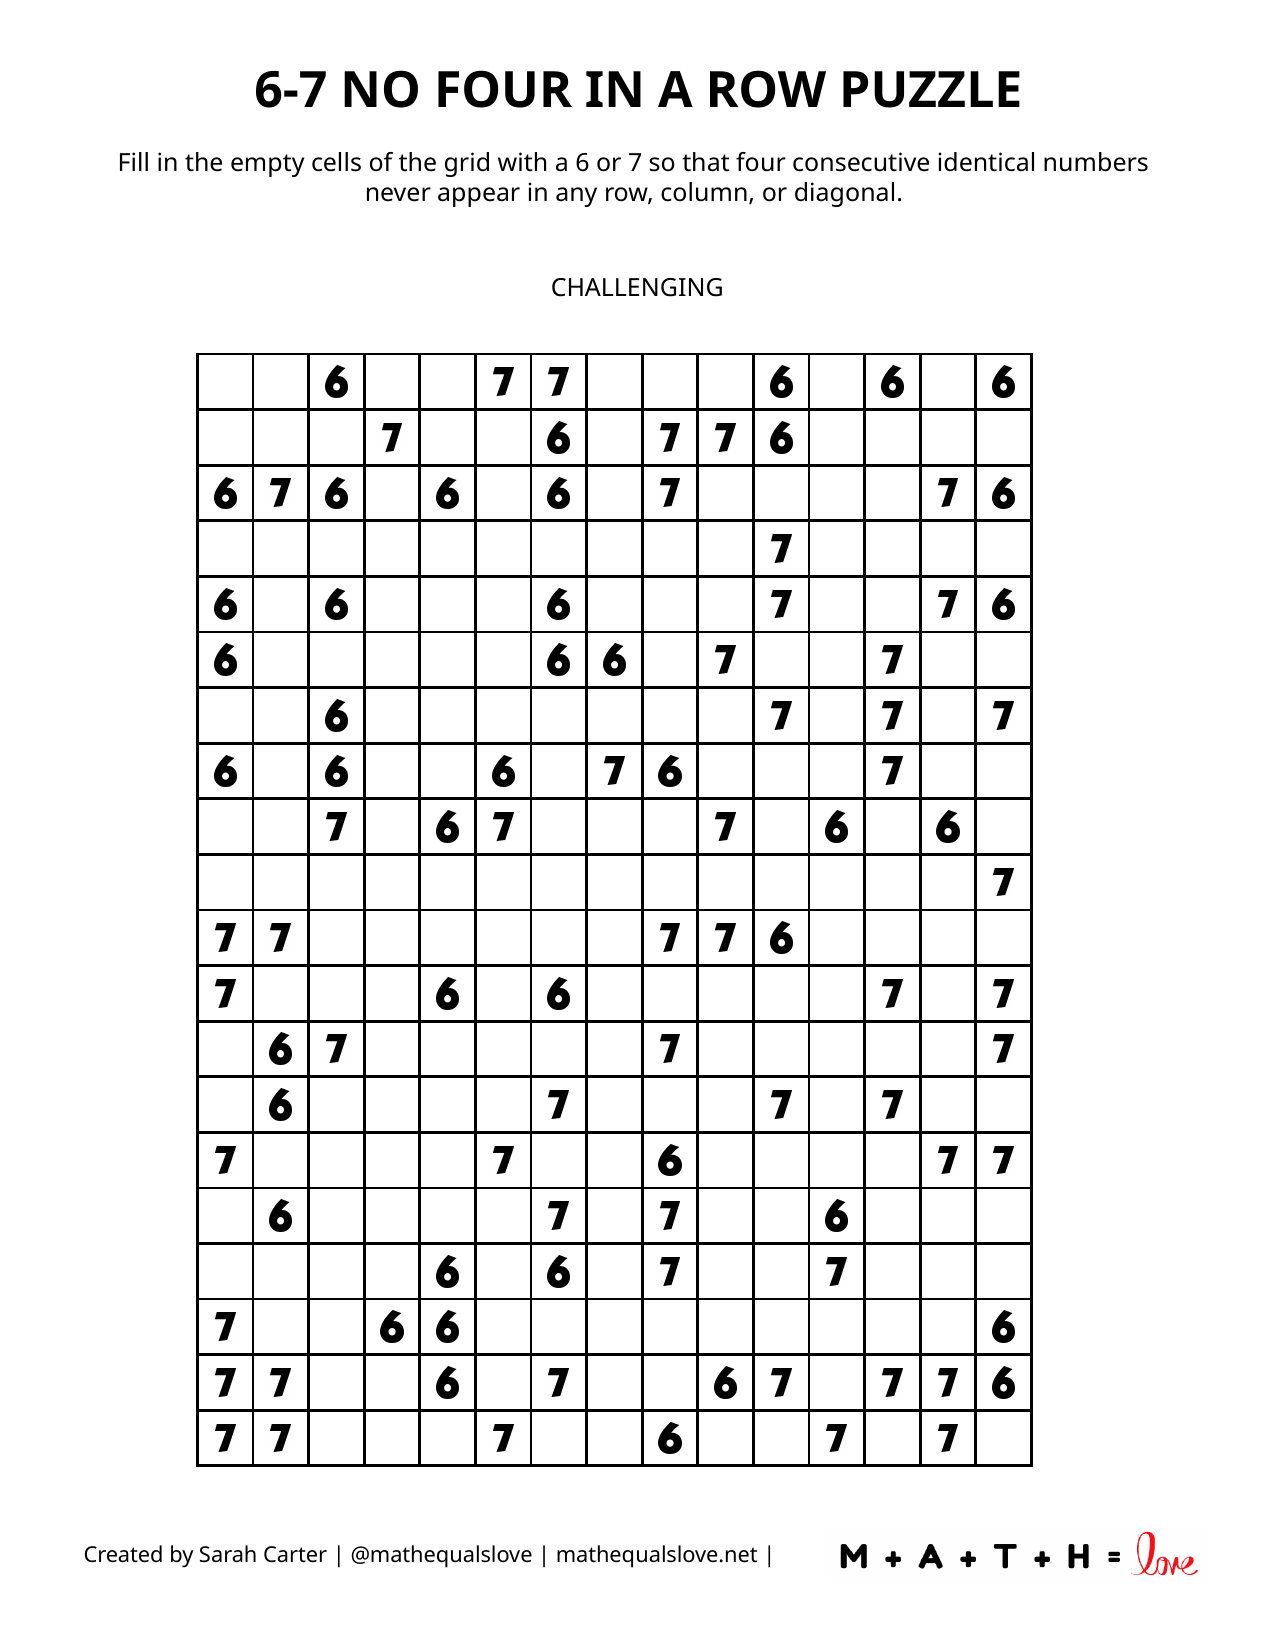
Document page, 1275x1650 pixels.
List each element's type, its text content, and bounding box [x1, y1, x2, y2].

text_box [864, 798, 920, 854]
text_box [642, 576, 697, 631]
text_box [809, 1243, 864, 1299]
text_box [642, 1076, 697, 1132]
text_box [697, 1076, 753, 1132]
text_box [864, 520, 920, 576]
text_box [586, 909, 642, 965]
text_box [809, 1354, 864, 1410]
text_box [475, 465, 531, 520]
text_box [364, 1410, 419, 1466]
text_box [642, 353, 697, 409]
picture [658, 1421, 682, 1455]
text_box [308, 1354, 364, 1410]
picture [270, 923, 292, 953]
text_box [864, 1354, 920, 1410]
text_box [809, 631, 864, 687]
text_box [475, 798, 531, 854]
picture [547, 976, 571, 1010]
text_box [475, 353, 531, 409]
text_box [864, 631, 920, 687]
picture [436, 1310, 460, 1344]
text_box [975, 798, 1032, 854]
text_box [975, 520, 1032, 576]
text_box [809, 854, 864, 909]
text_box [864, 1076, 920, 1132]
text_box [975, 409, 1032, 465]
picture [436, 476, 460, 510]
picture [993, 867, 1015, 897]
text_box [586, 1410, 642, 1466]
text_box [253, 743, 308, 798]
picture [269, 1088, 293, 1121]
text_box [753, 687, 809, 743]
text_box [475, 1076, 531, 1132]
text_box [197, 1243, 253, 1299]
text_box [642, 631, 697, 687]
picture [826, 1423, 848, 1453]
text_box [419, 965, 475, 1021]
text_box [364, 1076, 419, 1132]
text_box [197, 576, 253, 631]
text_box [197, 465, 253, 520]
text_box [697, 798, 753, 854]
text_box [975, 1187, 1032, 1243]
text_box [475, 1299, 531, 1354]
text_box [308, 1410, 364, 1466]
text_box [697, 1354, 753, 1410]
text_box [308, 909, 364, 965]
text_box [197, 631, 253, 687]
picture [270, 478, 292, 508]
text_box [809, 1410, 864, 1466]
picture [937, 589, 959, 619]
text_box [753, 1076, 809, 1132]
picture [547, 476, 571, 510]
picture [881, 978, 903, 1008]
picture [324, 698, 349, 732]
text_box [475, 520, 531, 576]
text_box [920, 520, 975, 576]
text_box [753, 631, 809, 687]
text_box [920, 1076, 975, 1132]
picture [548, 1201, 570, 1231]
text_box [531, 1187, 586, 1243]
picture [325, 812, 347, 841]
picture [992, 587, 1016, 621]
text_box [920, 465, 975, 520]
picture [213, 643, 237, 677]
text_box [364, 520, 419, 576]
text_box [642, 409, 697, 465]
text_box [642, 798, 697, 854]
text_box [697, 965, 753, 1021]
picture [715, 923, 737, 953]
text_box [475, 854, 531, 909]
text_box [586, 743, 642, 798]
text_box [475, 1243, 531, 1299]
text_box [364, 965, 419, 1021]
text_box [975, 965, 1032, 1021]
text_box [308, 353, 364, 409]
picture [714, 1366, 738, 1399]
text_box [364, 1299, 419, 1354]
text_box [697, 854, 753, 909]
text_box [364, 465, 419, 520]
text_box [531, 1299, 586, 1354]
text_box [531, 409, 586, 465]
text_box [253, 1299, 308, 1354]
text_box [364, 743, 419, 798]
text_box [864, 854, 920, 909]
text_box [753, 1132, 809, 1187]
text_box [531, 465, 586, 520]
text_box [419, 1243, 475, 1299]
text_box [531, 743, 586, 798]
text_box [920, 353, 975, 409]
text_box [809, 1187, 864, 1243]
text_box [975, 854, 1032, 909]
text_box [753, 743, 809, 798]
text_box [308, 965, 364, 1021]
text_box [642, 687, 697, 743]
text_box [308, 520, 364, 576]
text_box [253, 909, 308, 965]
picture [436, 1254, 460, 1288]
text_box [364, 798, 419, 854]
text_box [920, 854, 975, 909]
picture [659, 923, 681, 953]
text_box [753, 798, 809, 854]
text_box [809, 1132, 864, 1187]
text_box [253, 798, 308, 854]
picture [770, 1368, 792, 1397]
picture [881, 645, 903, 675]
text_box [197, 909, 253, 965]
picture [826, 1256, 848, 1286]
text_box [864, 687, 920, 743]
text_box [197, 409, 253, 465]
text_box [920, 576, 975, 631]
text_box [975, 1410, 1032, 1466]
text_box [697, 1132, 753, 1187]
text_box [753, 1410, 809, 1466]
text_box [753, 576, 809, 631]
text_box [419, 1410, 475, 1466]
picture [380, 1310, 404, 1344]
picture [769, 365, 793, 399]
picture [214, 1145, 236, 1175]
text_box [253, 1243, 308, 1299]
text_box [920, 798, 975, 854]
picture [825, 810, 849, 843]
text_box [475, 909, 531, 965]
text_box [253, 409, 308, 465]
picture [213, 754, 237, 788]
picture [769, 921, 793, 955]
text_box [809, 576, 864, 631]
text_box [864, 1021, 920, 1076]
text_box [642, 909, 697, 965]
text_box [642, 1132, 697, 1187]
text_box [697, 743, 753, 798]
text_box [975, 687, 1032, 743]
text_box [753, 1021, 809, 1076]
text_box [809, 687, 864, 743]
text_box [586, 465, 642, 520]
picture [770, 700, 792, 730]
text_box CHALLENGING [159, 271, 1116, 323]
text_box [531, 687, 586, 743]
text_box [253, 353, 308, 409]
text_box [920, 687, 975, 743]
text_box [586, 687, 642, 743]
text_box [197, 1021, 253, 1076]
text_box [864, 965, 920, 1021]
text_box [253, 965, 308, 1021]
text_box [197, 798, 253, 854]
picture [491, 754, 515, 788]
text_box [586, 576, 642, 631]
text_box [419, 909, 475, 965]
picture [659, 478, 681, 508]
picture [214, 1368, 236, 1397]
picture [213, 476, 237, 510]
picture [993, 1034, 1015, 1064]
text_box [586, 353, 642, 409]
picture [547, 643, 571, 677]
text_box [753, 409, 809, 465]
text_box [197, 1354, 253, 1410]
text_box [253, 631, 308, 687]
picture [937, 1145, 959, 1175]
text_box [197, 965, 253, 1021]
text_box [975, 1354, 1032, 1410]
text_box [531, 520, 586, 576]
text_box [364, 1243, 419, 1299]
text_box [586, 1021, 642, 1076]
text_box [809, 743, 864, 798]
text_box [197, 1076, 253, 1132]
text_box [864, 1299, 920, 1354]
text_box [419, 520, 475, 576]
text_box [864, 409, 920, 465]
text_box [642, 1410, 697, 1466]
text_box [419, 798, 475, 854]
text_box [364, 353, 419, 409]
picture [214, 978, 236, 1008]
picture [214, 923, 236, 953]
text_box [697, 409, 753, 465]
text_box [531, 353, 586, 409]
text_box [364, 909, 419, 965]
picture [936, 810, 960, 843]
text_box [809, 965, 864, 1021]
text_box [475, 743, 531, 798]
text_box [864, 1243, 920, 1299]
text_box [197, 1410, 253, 1466]
text_box Created by Sarah Carter | @mathequalslove | mathequalslove.net | [68, 1533, 826, 1575]
text_box [364, 1021, 419, 1076]
text_box [475, 1187, 531, 1243]
text_box [531, 1243, 586, 1299]
picture [881, 1368, 903, 1397]
text_box [753, 854, 809, 909]
text_box [586, 520, 642, 576]
text_box [864, 743, 920, 798]
picture [992, 365, 1016, 399]
text_box [253, 1132, 308, 1187]
text_box [531, 1021, 586, 1076]
picture [547, 1254, 571, 1288]
text_box [920, 409, 975, 465]
text_box [308, 576, 364, 631]
text_box [586, 1243, 642, 1299]
picture [937, 1368, 959, 1397]
text_box [975, 1076, 1032, 1132]
picture [547, 420, 571, 454]
text_box [642, 520, 697, 576]
text_box [364, 576, 419, 631]
text_box [864, 909, 920, 965]
text_box [642, 1354, 697, 1410]
text_box [197, 743, 253, 798]
text_box [419, 465, 475, 520]
text_box [419, 1354, 475, 1410]
text_box [920, 631, 975, 687]
text_box [364, 854, 419, 909]
text_box [975, 1132, 1032, 1187]
text_box [475, 631, 531, 687]
text_box [531, 854, 586, 909]
text_box [920, 1410, 975, 1466]
text_box [697, 687, 753, 743]
picture [214, 1423, 236, 1453]
picture [492, 1145, 514, 1175]
text_box [531, 1410, 586, 1466]
text_box [253, 1410, 308, 1466]
text_box [809, 520, 864, 576]
picture [548, 367, 570, 397]
text_box [253, 1076, 308, 1132]
text_box [531, 1132, 586, 1187]
picture [492, 367, 514, 397]
picture [993, 1145, 1015, 1175]
text_box [308, 1132, 364, 1187]
text_box [531, 631, 586, 687]
picture [881, 700, 903, 730]
text_box [419, 1187, 475, 1243]
text_box [253, 854, 308, 909]
picture [324, 476, 349, 510]
text_box [364, 631, 419, 687]
text_box [809, 409, 864, 465]
picture [324, 365, 349, 399]
text_box [864, 1410, 920, 1466]
picture [715, 422, 737, 452]
text_box [197, 1132, 253, 1187]
picture [547, 587, 571, 621]
text_box [197, 687, 253, 743]
text_box [809, 353, 864, 409]
text_box [642, 1299, 697, 1354]
text_box [920, 1354, 975, 1410]
text_box [697, 1299, 753, 1354]
picture [881, 756, 903, 786]
text_box [419, 1132, 475, 1187]
picture [992, 1366, 1016, 1399]
text_box [697, 1021, 753, 1076]
text_box [419, 409, 475, 465]
text_box [531, 965, 586, 1021]
text_box [753, 965, 809, 1021]
text_box [920, 1187, 975, 1243]
text_box [642, 743, 697, 798]
picture [548, 1090, 570, 1119]
text_box [697, 353, 753, 409]
text_box [475, 1021, 531, 1076]
text_box [308, 1021, 364, 1076]
text_box [419, 743, 475, 798]
text_box [642, 965, 697, 1021]
text_box [419, 1299, 475, 1354]
text_box [697, 1243, 753, 1299]
text_box [308, 687, 364, 743]
picture [992, 476, 1016, 510]
text_box [975, 909, 1032, 965]
text_box [364, 687, 419, 743]
text_box [308, 743, 364, 798]
text_box [475, 687, 531, 743]
picture [270, 1423, 292, 1453]
text_box [419, 576, 475, 631]
text_box [419, 1021, 475, 1076]
text_box [308, 1076, 364, 1132]
text_box [419, 1076, 475, 1132]
picture [214, 1312, 236, 1342]
picture [659, 1256, 681, 1286]
picture [324, 587, 349, 621]
text_box [809, 465, 864, 520]
text_box [920, 1299, 975, 1354]
picture [659, 1034, 681, 1064]
picture [826, 1528, 1207, 1580]
text_box [864, 465, 920, 520]
text_box [920, 743, 975, 798]
picture [992, 1310, 1016, 1344]
text_box [419, 687, 475, 743]
text_box [642, 1187, 697, 1243]
text_box [753, 909, 809, 965]
text_box 6-7 NO FOUR IN A ROW PUZZLE [66, 49, 1211, 125]
text_box [197, 520, 253, 576]
text_box [975, 576, 1032, 631]
text_box [253, 1187, 308, 1243]
text_box [642, 1021, 697, 1076]
picture [880, 365, 905, 399]
text_box [642, 854, 697, 909]
text_box [697, 520, 753, 576]
text_box [253, 1354, 308, 1410]
text_box [253, 576, 308, 631]
text_box [809, 1299, 864, 1354]
picture [715, 645, 737, 675]
picture [492, 812, 514, 841]
picture [213, 587, 237, 621]
picture [770, 1090, 792, 1119]
picture [881, 1090, 903, 1119]
text_box [975, 465, 1032, 520]
picture [270, 1368, 292, 1397]
text_box [475, 1410, 531, 1466]
picture [937, 478, 959, 508]
text_box [308, 409, 364, 465]
text_box [586, 1299, 642, 1354]
text_box [753, 520, 809, 576]
picture [993, 700, 1015, 730]
picture [492, 1423, 514, 1453]
text_box [308, 1299, 364, 1354]
picture [436, 976, 460, 1010]
picture [770, 589, 792, 619]
text_box [864, 576, 920, 631]
text_box [809, 1021, 864, 1076]
text_box [586, 1132, 642, 1187]
picture [825, 1199, 849, 1233]
text_box [642, 1243, 697, 1299]
text_box [364, 1187, 419, 1243]
text_box [586, 1076, 642, 1132]
text_box [419, 353, 475, 409]
text_box [197, 1299, 253, 1354]
text_box [531, 576, 586, 631]
text_box [642, 465, 697, 520]
text_box [475, 1354, 531, 1410]
text_box [586, 409, 642, 465]
picture [324, 754, 349, 788]
text_box [920, 1243, 975, 1299]
text_box [364, 1132, 419, 1187]
text_box [809, 798, 864, 854]
picture [659, 1201, 681, 1231]
text_box [531, 1076, 586, 1132]
text_box [586, 631, 642, 687]
text_box [586, 1354, 642, 1410]
text_box [975, 1299, 1032, 1354]
text_box [253, 687, 308, 743]
text_box [364, 409, 419, 465]
text_box [753, 465, 809, 520]
text_box [475, 409, 531, 465]
text_box [753, 353, 809, 409]
text_box [419, 854, 475, 909]
text_box [809, 1076, 864, 1132]
text_box [697, 1410, 753, 1466]
picture [937, 1423, 959, 1453]
text_box [531, 1354, 586, 1410]
text_box [586, 1187, 642, 1243]
text_box [364, 1354, 419, 1410]
text_box [475, 965, 531, 1021]
picture [769, 420, 793, 454]
text_box [308, 631, 364, 687]
text_box [697, 1187, 753, 1243]
picture [325, 1034, 347, 1064]
text_box [253, 465, 308, 520]
text_box [308, 798, 364, 854]
text_box [753, 1243, 809, 1299]
picture [548, 1368, 570, 1397]
picture [604, 756, 625, 786]
picture [770, 534, 792, 563]
text_box [697, 909, 753, 965]
text_box [920, 1021, 975, 1076]
text_box [308, 854, 364, 909]
picture [659, 422, 681, 452]
picture [436, 1366, 460, 1399]
text_box [586, 854, 642, 909]
text_box [753, 1354, 809, 1410]
text_box [697, 631, 753, 687]
text_box [864, 1132, 920, 1187]
text_box [975, 353, 1032, 409]
text_box [197, 353, 253, 409]
text_box [975, 1243, 1032, 1299]
text_box [975, 1021, 1032, 1076]
picture [658, 1143, 682, 1177]
text_box [308, 1243, 364, 1299]
text_box [197, 854, 253, 909]
picture [436, 810, 460, 843]
text_box [697, 465, 753, 520]
text_box [753, 1187, 809, 1243]
text_box [920, 1132, 975, 1187]
text_box [531, 798, 586, 854]
picture [658, 754, 682, 788]
picture [602, 643, 627, 677]
text_box [697, 576, 753, 631]
text_box [920, 909, 975, 965]
text_box [586, 798, 642, 854]
text_box [308, 1187, 364, 1243]
text_box [864, 353, 920, 409]
text_box [864, 1187, 920, 1243]
picture [269, 1032, 293, 1066]
text_box [809, 909, 864, 965]
text_box [197, 1187, 253, 1243]
text_box [475, 1132, 531, 1187]
text_box [920, 965, 975, 1021]
text_box [753, 1299, 809, 1354]
text_box [253, 520, 308, 576]
text_box [975, 743, 1032, 798]
text_box [419, 631, 475, 687]
text_box [586, 965, 642, 1021]
text_box [975, 631, 1032, 687]
text_box Fill in the empty cells of the grid with a 6 or 7 so that four consecutive identical numbers never appear in any row, column, or diagonal. [0, 139, 1275, 215]
picture [715, 812, 737, 841]
text_box [253, 1021, 308, 1076]
text_box [308, 465, 364, 520]
text_box [531, 909, 586, 965]
picture [993, 978, 1015, 1008]
picture [381, 422, 403, 452]
picture [269, 1199, 293, 1233]
text_box [475, 576, 531, 631]
